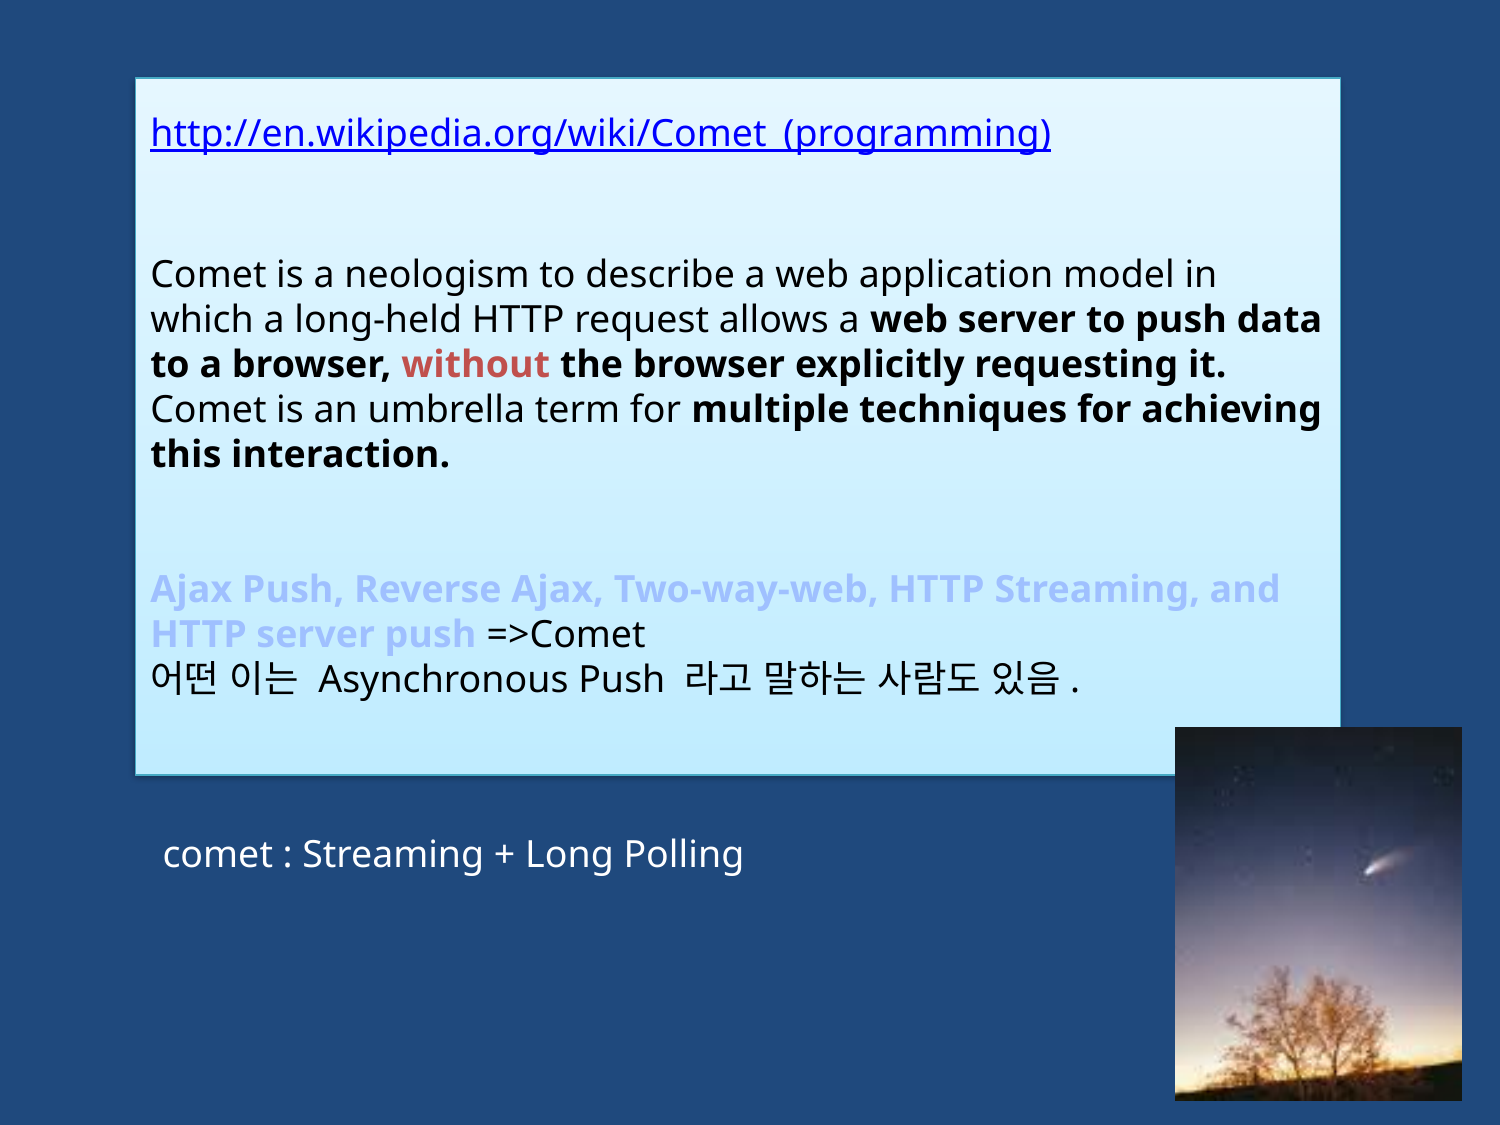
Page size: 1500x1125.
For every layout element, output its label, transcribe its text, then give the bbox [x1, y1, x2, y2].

text_box http://en.wikipedia.org/wiki/Comet_(programming) Comet is a neologism to describe a web application model in which a long-held HTTP request allows a web server to push data to a browser, without the browser explicitly requesting it. Comet is an umbrella term for multiple techniques for achieving this interaction. Ajax Push, Reverse Ajax, Two-way-web, HTTP Streaming, and HTTP server push =>Comet 어떤 이는 Asynchronous Push 라고 말하는 사람도 있음. [135, 77, 1341, 776]
picture [1174, 727, 1462, 1102]
text_box comet : Streaming + Long Polling [147, 822, 760, 882]
